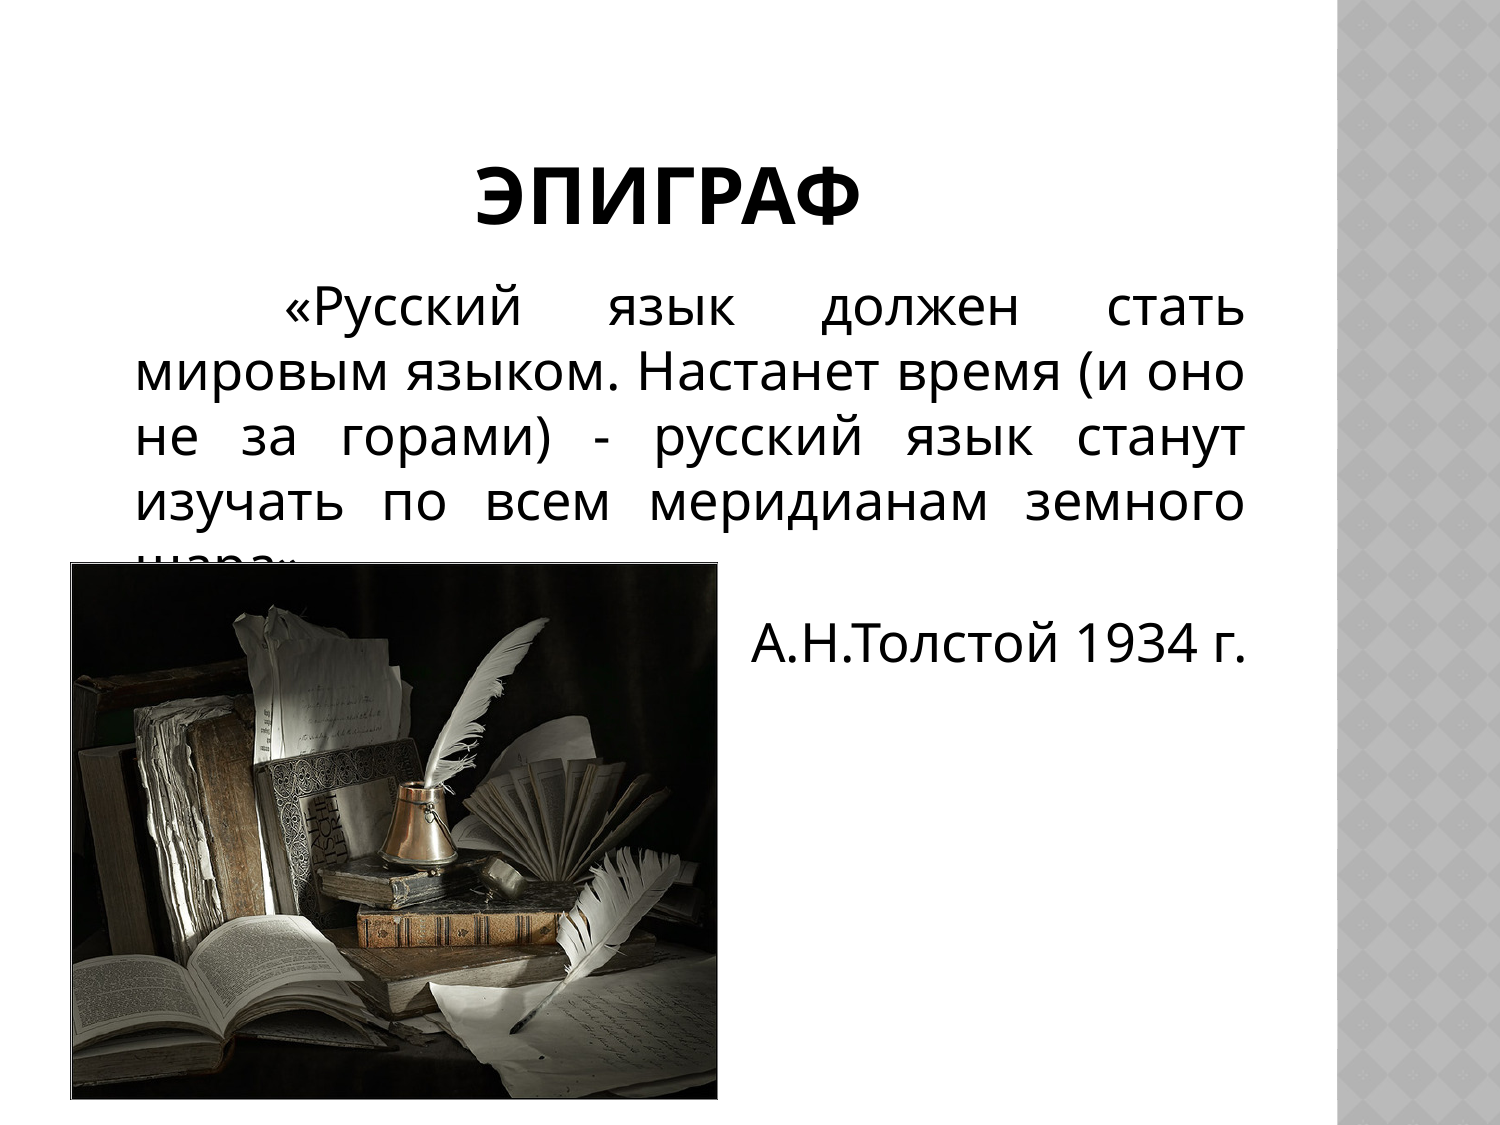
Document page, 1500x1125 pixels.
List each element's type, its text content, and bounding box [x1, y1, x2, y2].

title Эпиграф [75, 52, 1263, 240]
list «Русский язык должен стать мировым языком. Настанет время (и оно не за горами) - русский язык станут изучать по всем меридианам земного шара». А.Н.Толстой 1934 г. [75, 264, 1263, 1059]
picture [69, 562, 718, 1100]
